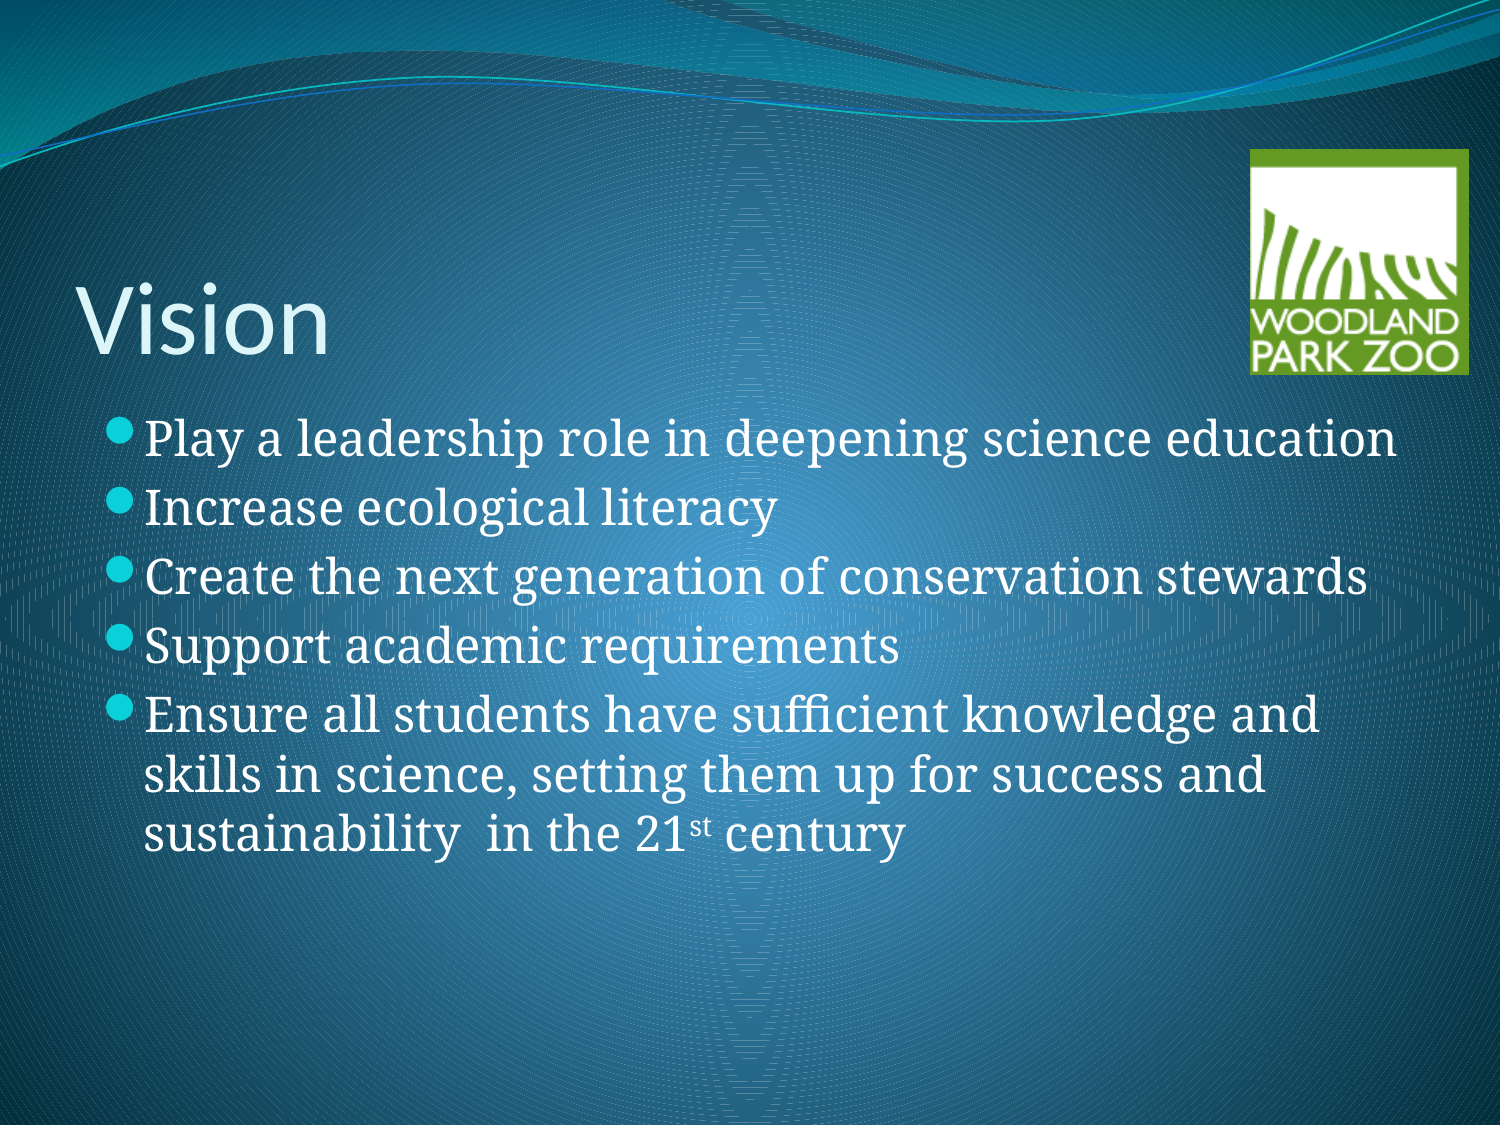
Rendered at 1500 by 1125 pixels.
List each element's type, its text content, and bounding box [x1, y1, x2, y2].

title Vision [75, 187, 1242, 375]
picture [1249, 149, 1469, 376]
list Play a leadership role in deepening science education Increase ecological literacy Create the next generation of conservation stewards Support academic requirements Ensure all students have sufficient knowledge and skills in science, setting them up for success and sustainability in the 21st century [87, 399, 1429, 938]
